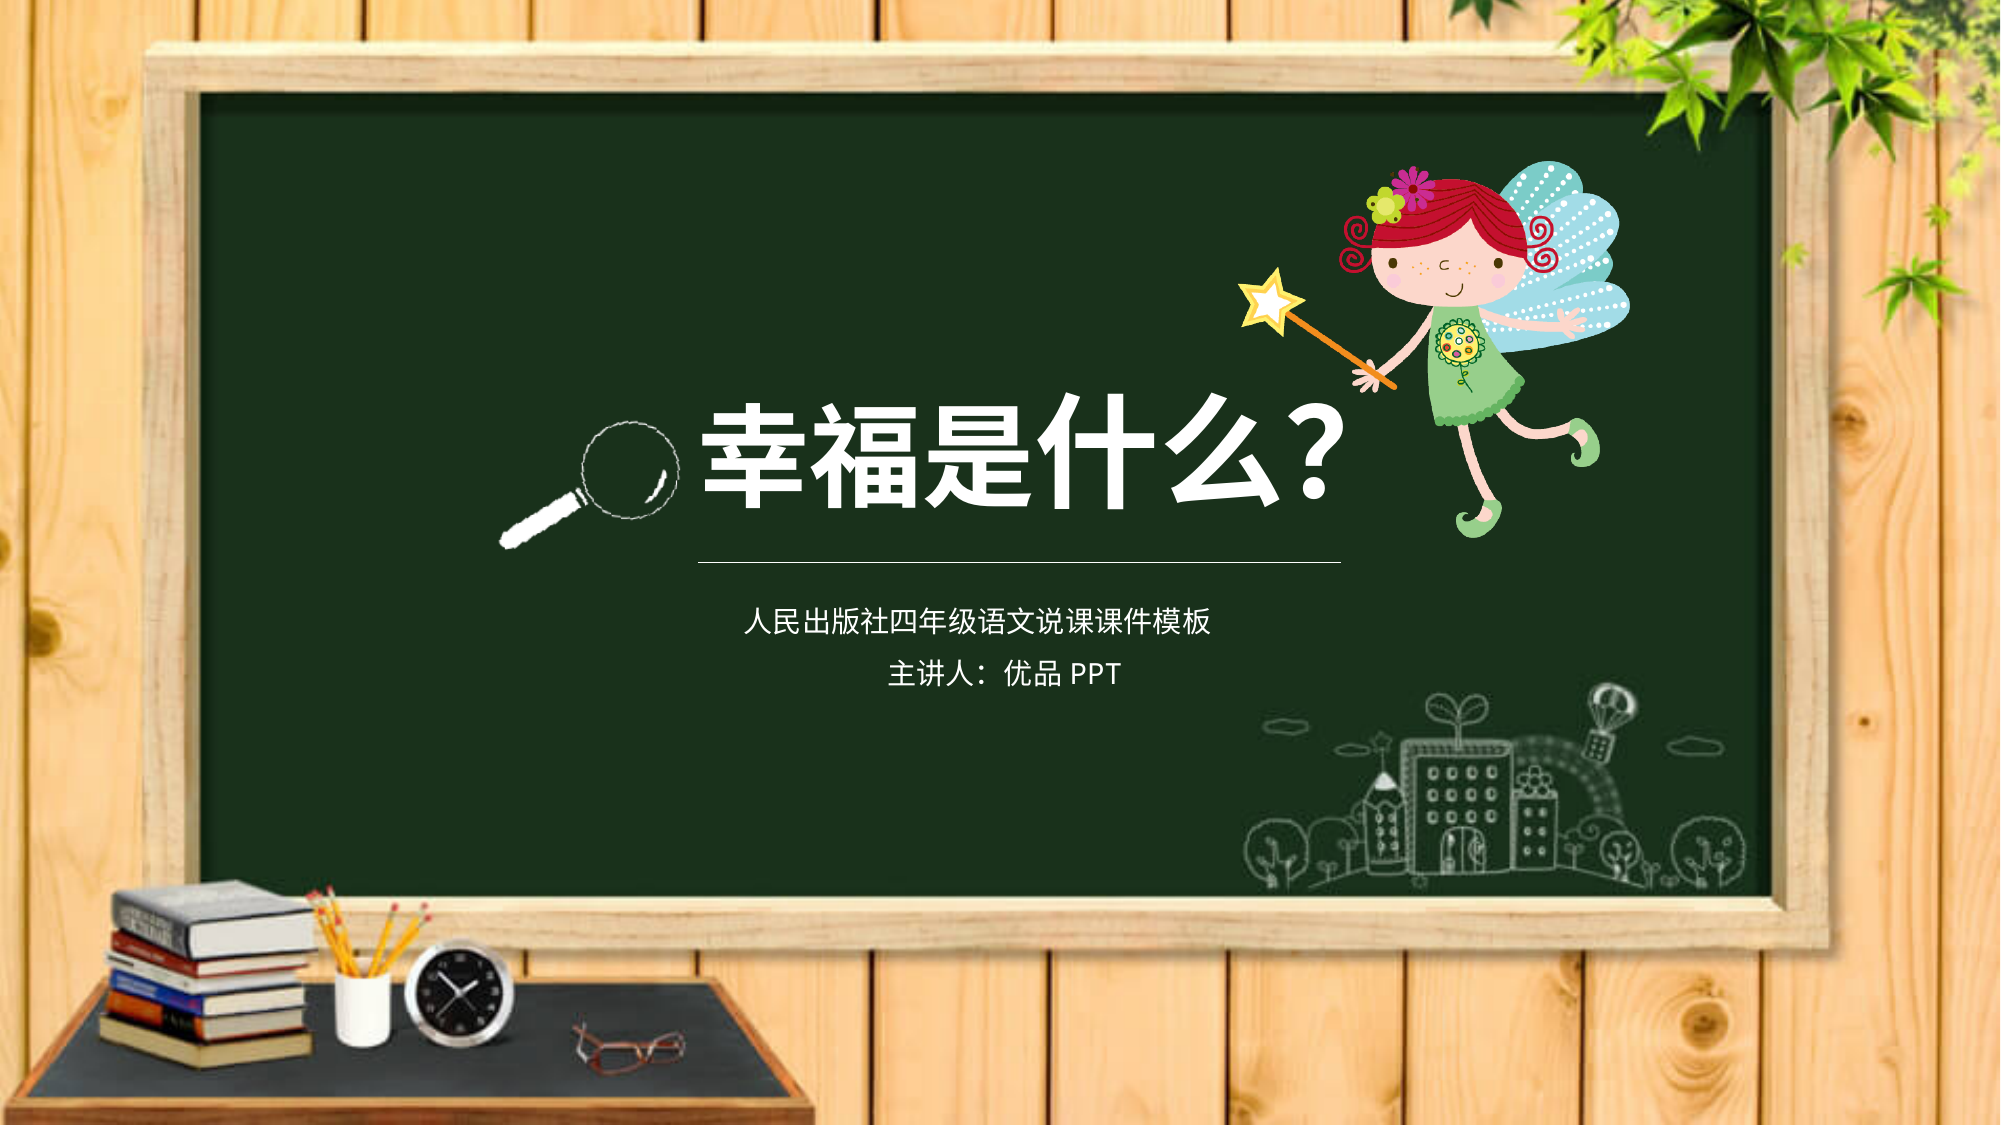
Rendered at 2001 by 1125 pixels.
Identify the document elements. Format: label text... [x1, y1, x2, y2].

text_box 幸福是什么？ [743, 366, 1111, 532]
text_box 人民出版社四年级语文说课课件模板 主讲人：优品PPT [728, 578, 1272, 698]
picture [0, 0, 2001, 1125]
